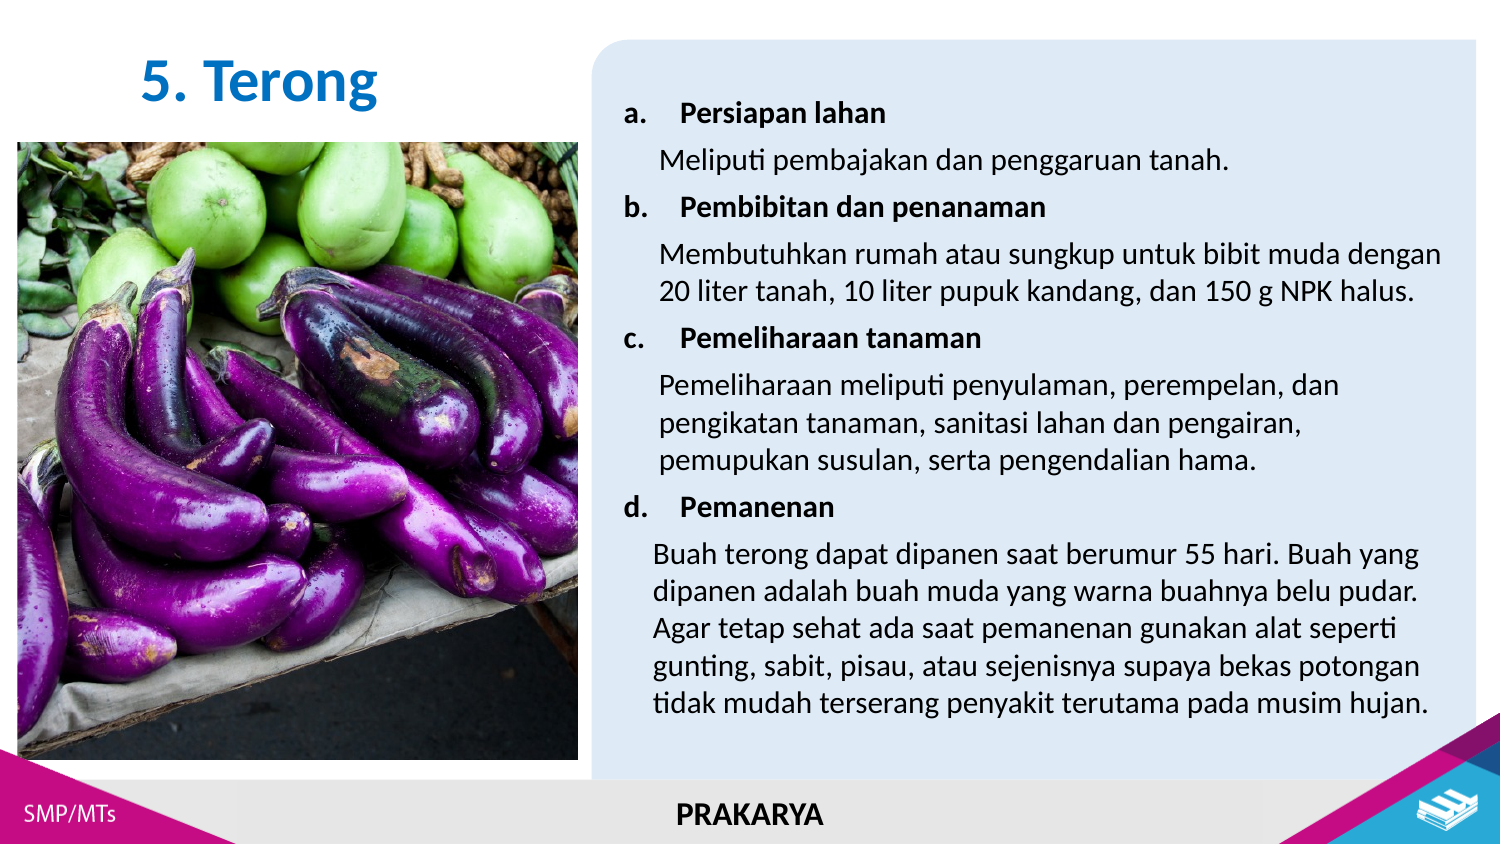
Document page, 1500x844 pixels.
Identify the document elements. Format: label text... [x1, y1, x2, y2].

text_box Persiapan lahan Meliputi pembajakan dan penggaruan tanah. Pembibitan dan penanaman Membutuhkan rumah atau sungkup untuk bibit muda dengan 20 liter tanah, 10 liter pupuk kandang, dan 150 g NPK halus. Pemeliharaan tanaman Pemeliharaan meliputi penyulaman, perempelan, dan pengikatan tanaman, sanitasi lahan dan pengairan, pemupukan susulan, serta pengendalian hama. Pemanenan Buah terong dapat dipanen saat berumur 55 hari. Buah yang dipanen adalah buah muda yang warna buahnya belu pudar. Agar tetap sehat ada saat pemanenan gunakan alat seperti gunting, sabit, pisau, atau sejenisnya supaya bekas potongan tidak mudah terserang penyakit terutama pada musim hujan. [611, 68, 1461, 713]
text_box [590, 38, 1478, 713]
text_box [0, 713, 1500, 844]
picture [17, 142, 578, 713]
text_box 5. Terong [113, 25, 411, 128]
